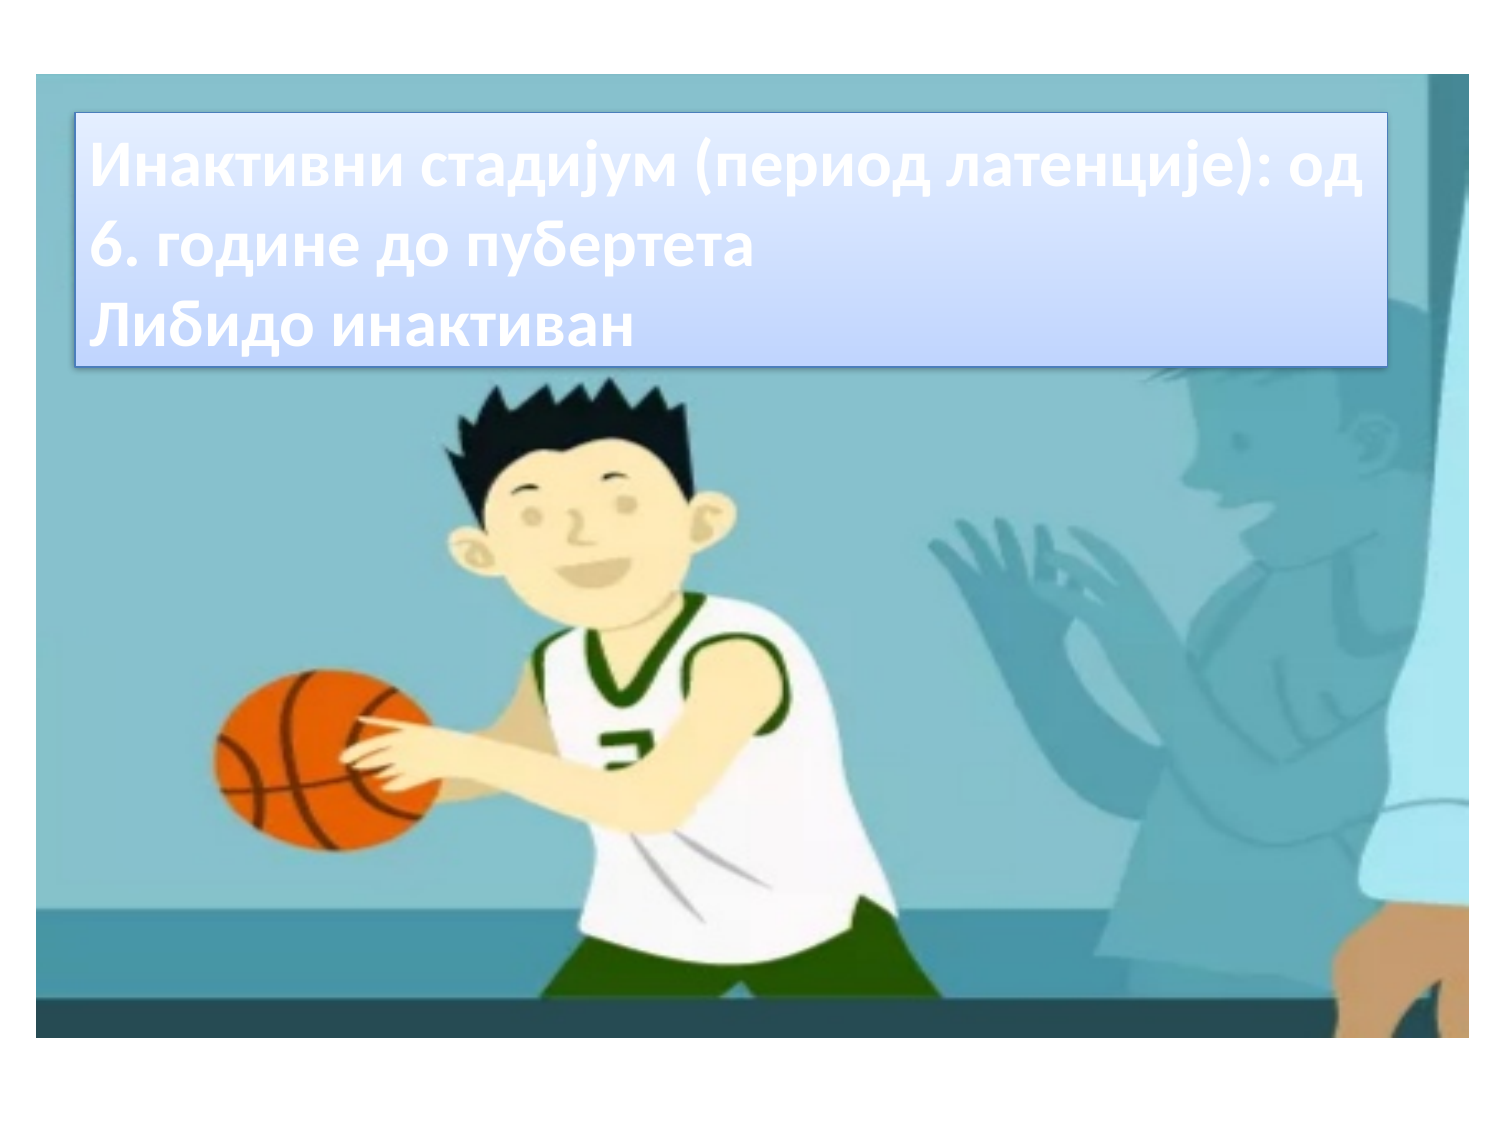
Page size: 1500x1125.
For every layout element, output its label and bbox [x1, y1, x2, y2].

picture [35, 74, 1469, 1038]
